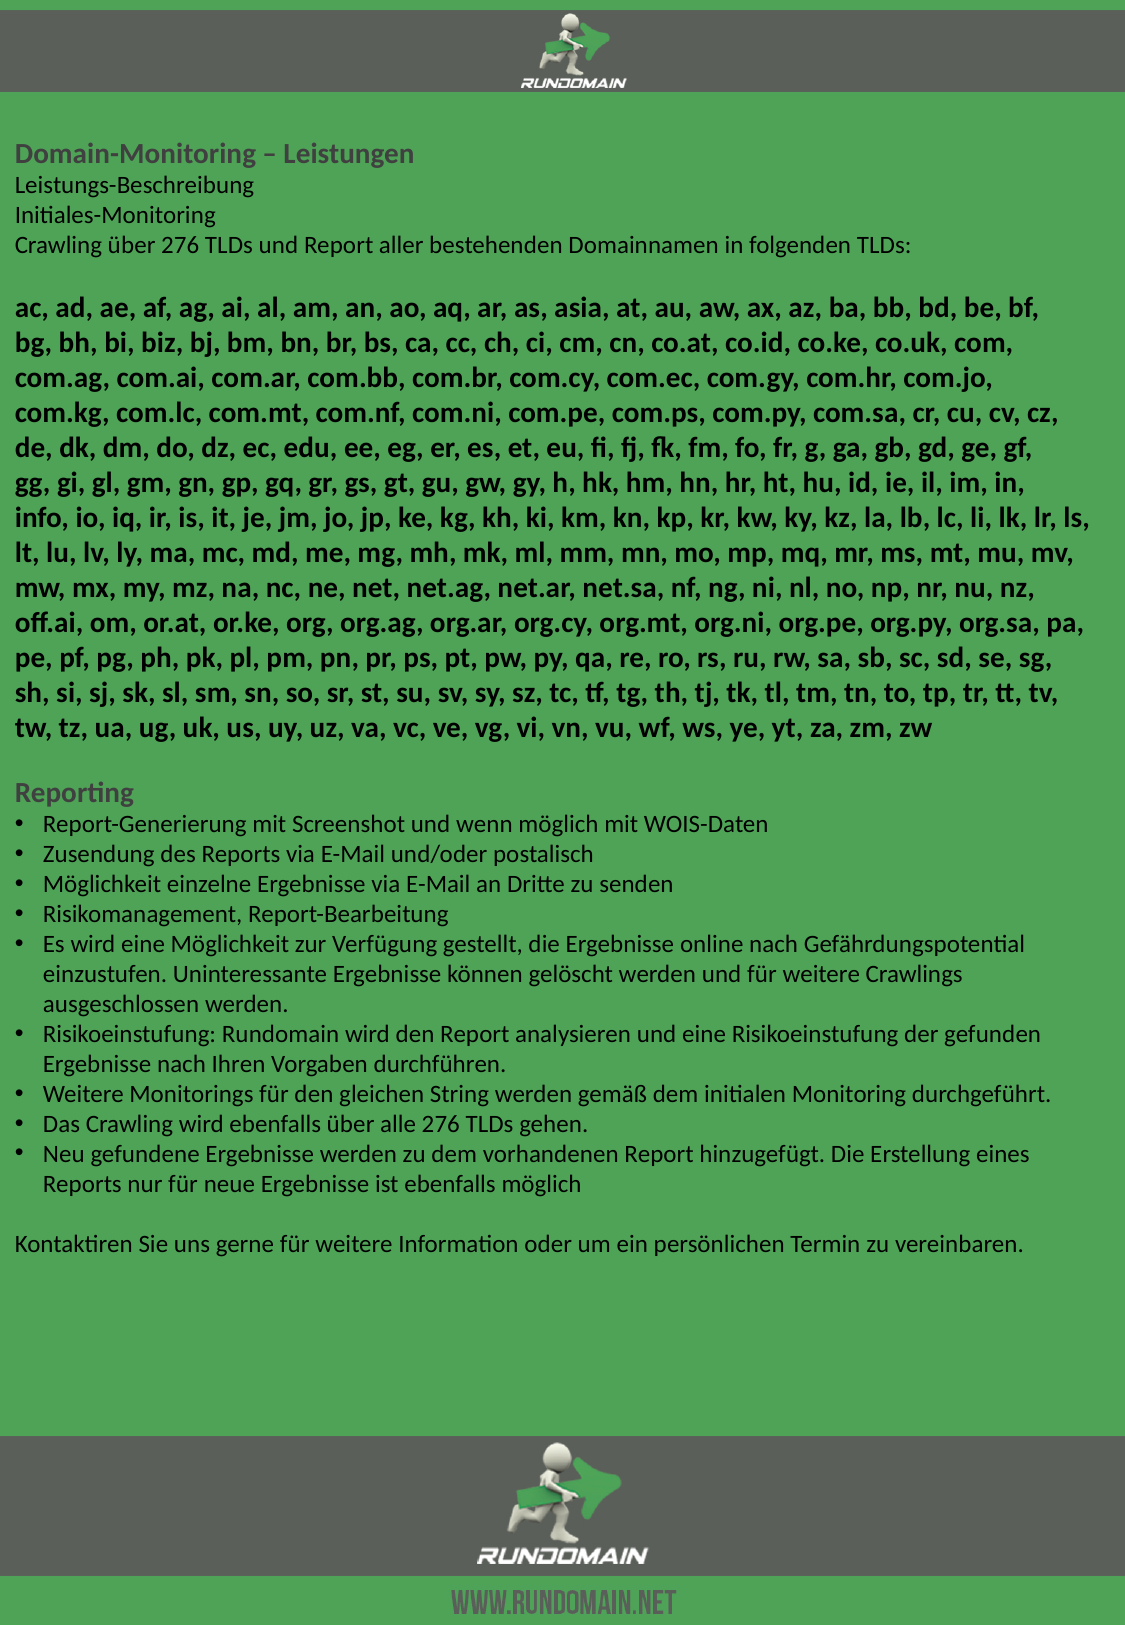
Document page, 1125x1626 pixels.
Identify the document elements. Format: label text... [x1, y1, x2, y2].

text_box Domain-Monitoring – Leistungen Leistungs-Beschreibung Initiales-Monitoring Crawling über 276 TLDs und Report aller bestehenden Domainnamen in folgenden TLDs: ac, ad, ae, af, ag, ai, al, am, an, ao, aq, ar, as, asia, at, au, aw, ax, az, ba, bb, bd, be, bf, bg, bh, bi, biz, bj, bm, bn, br, bs, ca, cc, ch, ci, cm, cn, co.at, co.id, co.ke, co.uk, com, com.ag, com.ai, com.ar, com.bb, com.br, com.cy, com.ec, com.gy, com.hr, com.jo, com.kg, com.lc, com.mt, com.nf, com.ni, com.pe, com.ps, com.py, com.sa, cr, cu, cv, cz, de, dk, dm, do, dz, ec, edu, ee, eg, er, es, et, eu, fi, fj, fk, fm, fo, fr, g, ga, gb, gd, ge, gf, gg, gi, gl, gm, gn, gp, gq, gr, gs, gt, gu, gw, gy, h, hk, hm, hn, hr, ht, hu, id, ie, il, im, in, info, io, iq, ir, is, it, je, jm, jo, jp, ke, kg, kh, ki, km, kn, kp, kr, kw, ky, kz, la, lb, lc, li, lk, lr, ls, lt, lu, lv, ly, ma, mc, md, me, mg, mh, mk, ml, mm, mn, mo, mp, mq, mr, ms, mt, mu, mv, mw, mx, my, mz, na, nc, ne, net, net.ag, net.ar, net.sa, nf, ng, ni, nl, no, np, nr, nu, nz, off.ai, om, or.at, or.ke, org, org.ag, org.ar, org.cy, org.mt, org.ni, org.pe, org.py, org.sa, pa, pe, pf, pg, ph, pk, pl, pm, pn, pr, ps, pt, pw, py, qa, re, ro, rs, ru, rw, sa, sb, sc, sd, se, sg, sh, si, sj, sk, sl, sm, sn, so, sr, st, su, sv, sy, sz, tc, tf, tg, th, tj, tk, tl, tm, tn, to, tp, tr, tt, tv, tw, tz, ua, ug, uk, us, uy, uz, va, vc, ve, vg, vi, vn, vu, wf, ws, ye, yt, za, zm, zw Reporting Report-Generierung mit Screenshot und wenn möglich mit WOIS-Daten Zusendung des Reports via E-Mail und/oder postalisch Möglichkeit einzelne Ergebnisse via E-Mail an Dritte zu senden Risikomanagement, Report-Bearbeitung Es wird eine Möglichkeit zur Verfügung gestellt, die Ergebnisse online nach Gefährdungspotential einzustufen. Uninteressante Ergebnisse können gelöscht werden und für weitere Crawlings ausgeschlossen werden. Risikoeinstufung: Rundomain wird den Report analysieren und eine Risikoeinstufung der gefunden Ergebnisse nach Ihren Vorgaben durchführen. Weitere Monitorings für den gleichen String werden gemäß dem initialen Monitoring durchgeführt. Das Crawling wird ebenfalls über alle 276 TLDs gehen. Neu gefundene Ergebnisse werden zu dem vorhandenen Report hinzugefügt. Die Erstellung eines Reports nur für neue Ergebnisse ist ebenfalls möglich Kontaktiren Sie uns gerne für weitere Information oder um ein persönlichen Termin zu vereinbaren. [0, 126, 1125, 1265]
